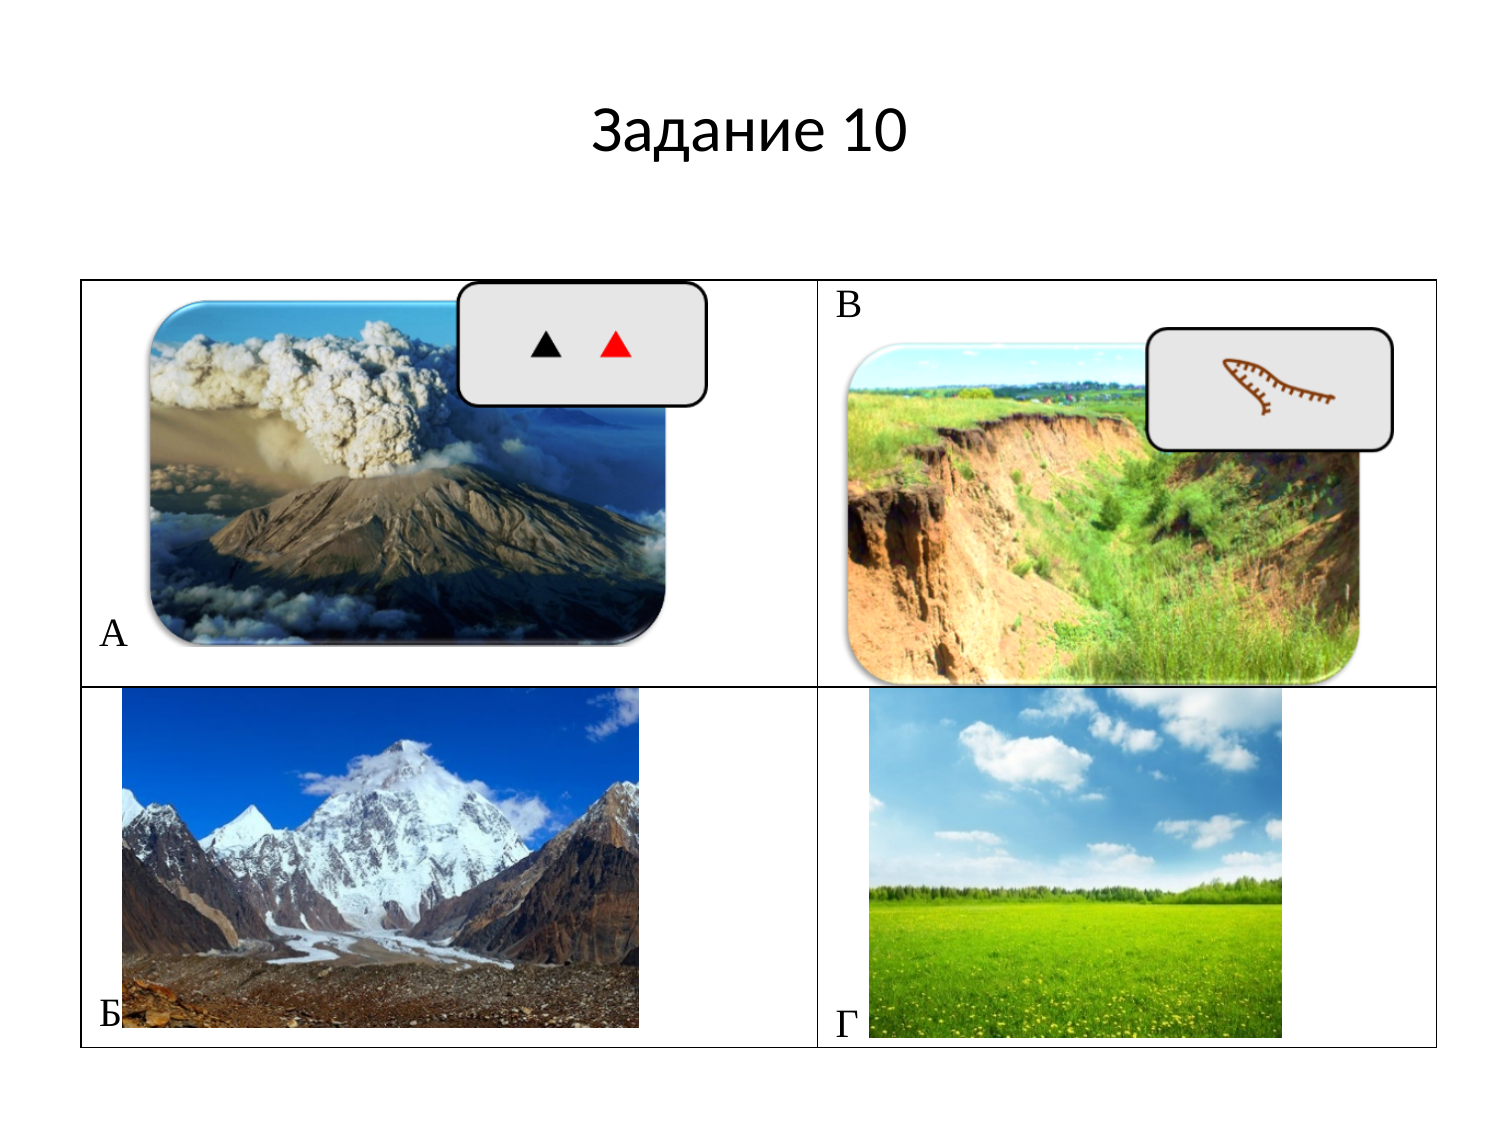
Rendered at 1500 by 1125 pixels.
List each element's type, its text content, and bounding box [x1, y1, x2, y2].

picture [0, 278, 1500, 1096]
title Задание 10 [112, 78, 1388, 173]
